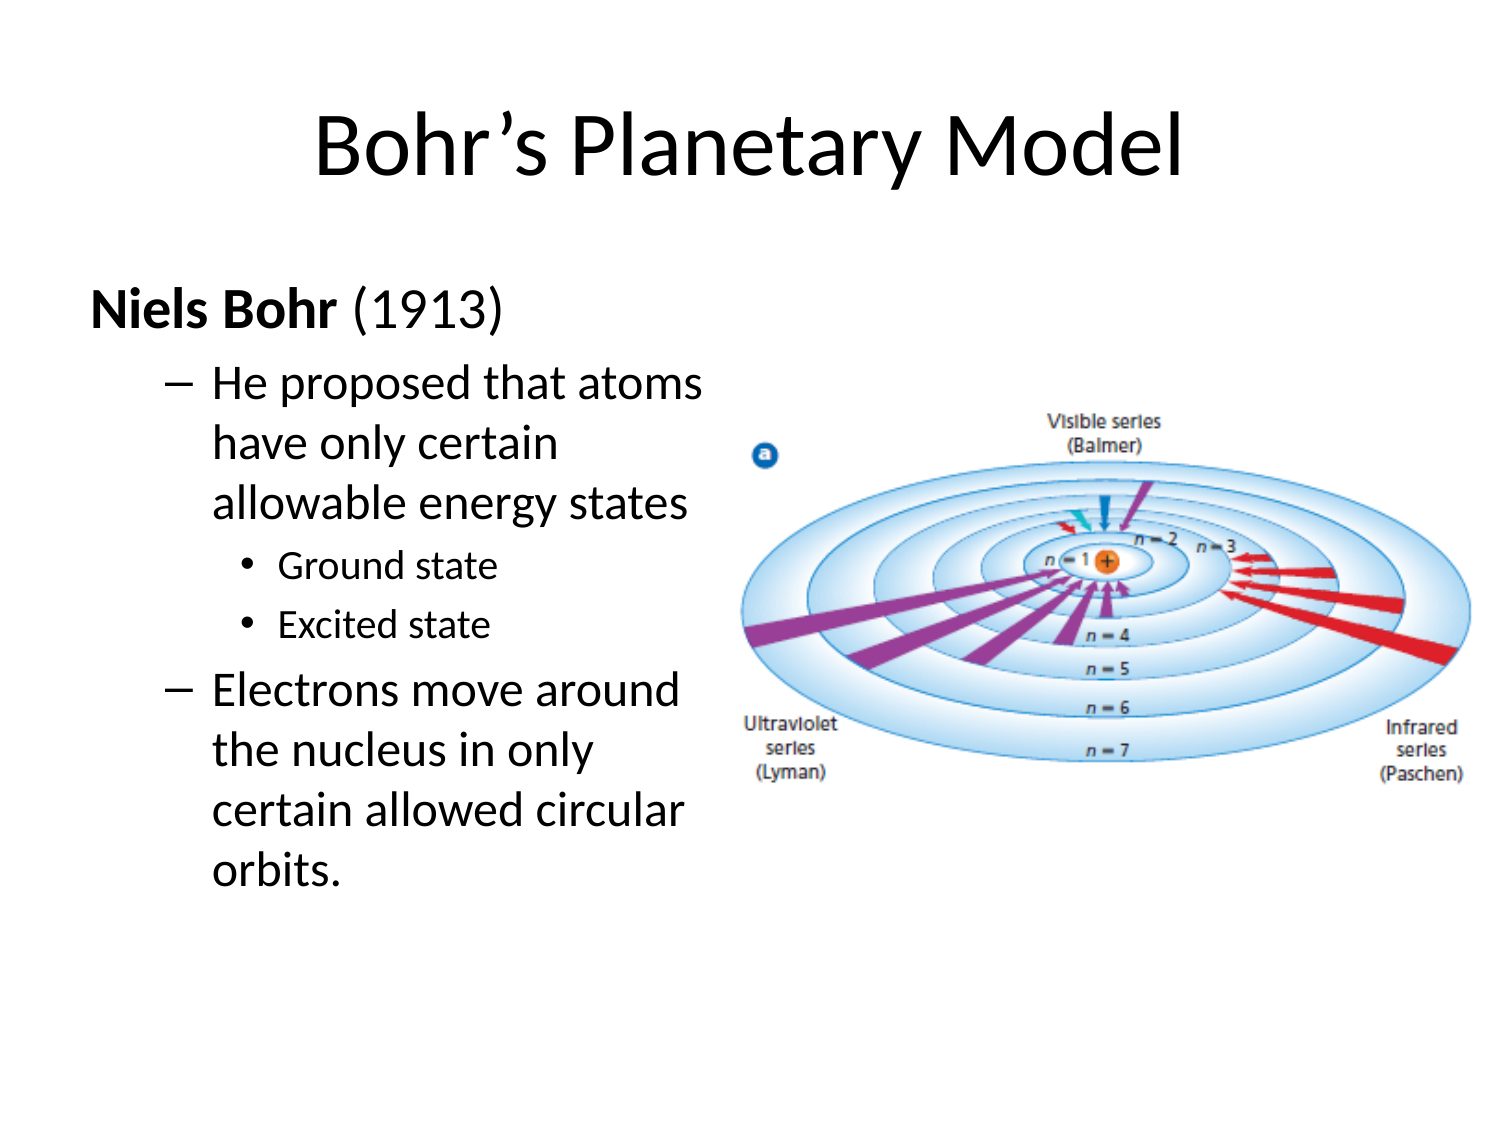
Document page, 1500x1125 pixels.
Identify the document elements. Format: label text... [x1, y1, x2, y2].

title Bohr’s Planetary Model [75, 45, 1425, 233]
list Niels Bohr (1913) He proposed that atoms have only certain allowable energy states Ground state Excited state Electrons move around the nucleus in only certain allowed circular orbits. [75, 262, 738, 1005]
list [737, 399, 1475, 794]
